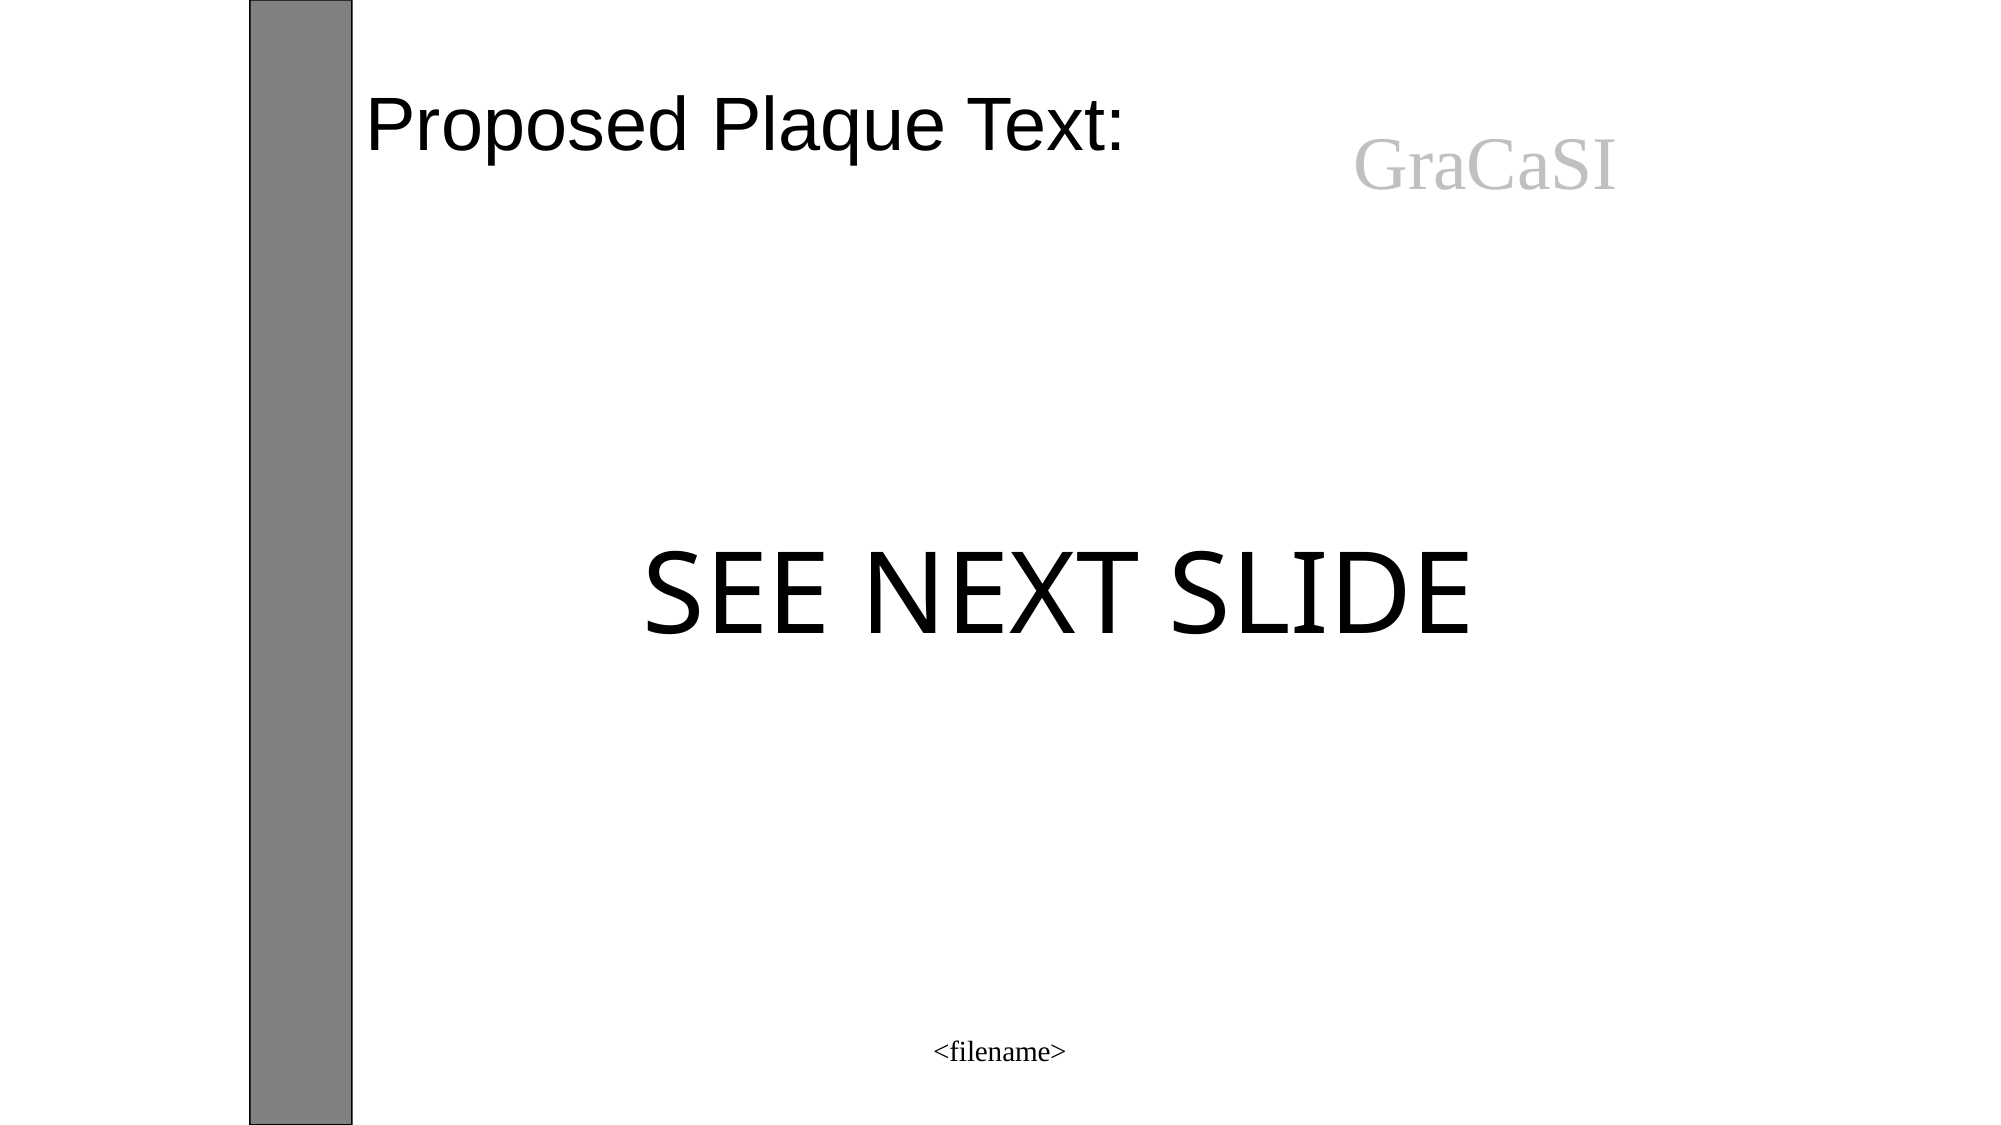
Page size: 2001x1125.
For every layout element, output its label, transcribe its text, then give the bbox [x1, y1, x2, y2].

text_box [249, 0, 352, 1125]
text_box Proposed Plaque Text: [352, 62, 1524, 161]
footer <filename> [683, 1024, 1317, 1101]
text_box GraCaSI [1325, 101, 1632, 200]
text_box SEE NEXT SLIDE [504, 508, 1596, 854]
